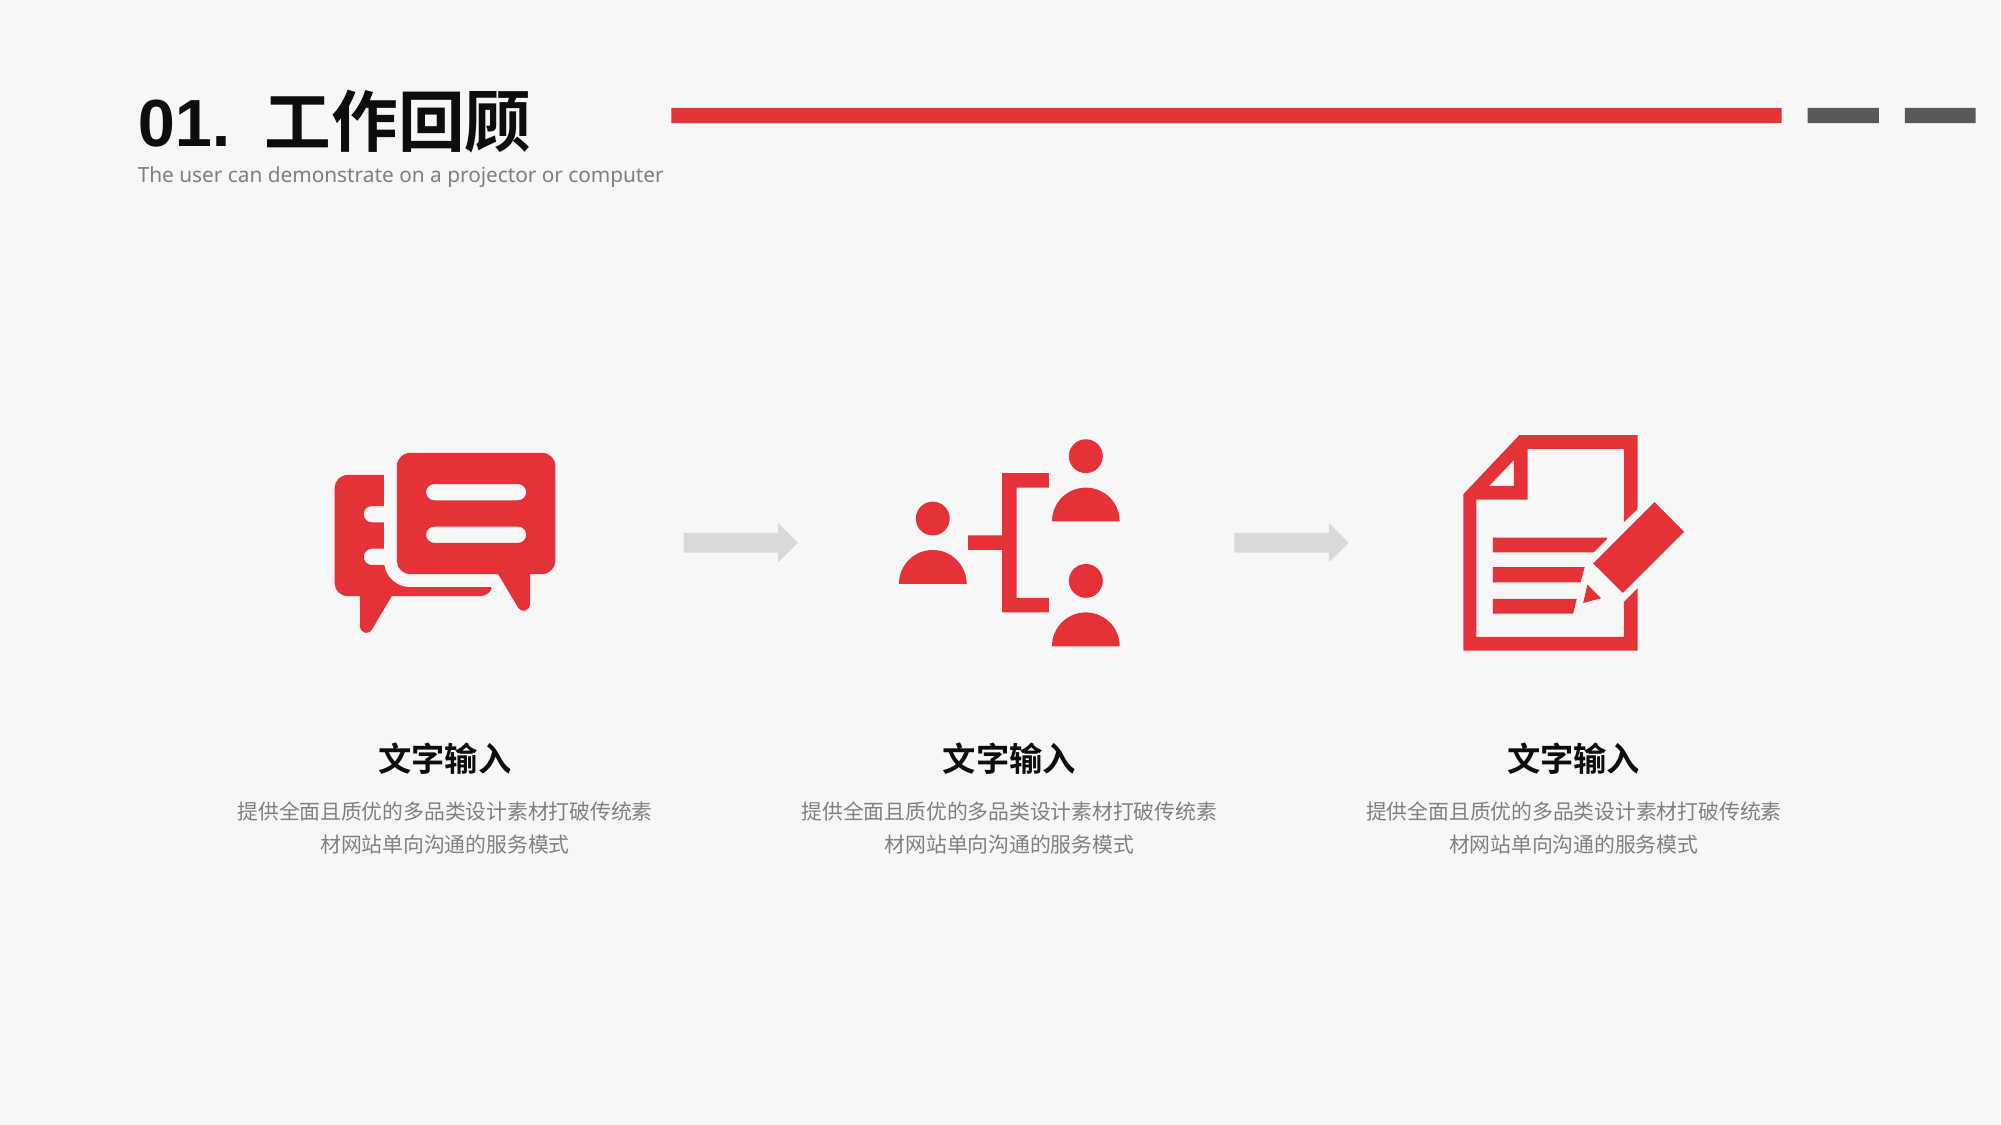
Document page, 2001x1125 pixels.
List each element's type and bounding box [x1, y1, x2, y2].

text_box [123, 72, 932, 195]
text_box [1462, 434, 1639, 652]
text_box [782, 731, 1236, 865]
text_box [932, 107, 1783, 124]
text_box [1591, 500, 1686, 595]
text_box [1067, 562, 1104, 599]
text_box [1904, 107, 1977, 124]
text_box [1233, 520, 1351, 565]
text_box [897, 548, 968, 585]
text_box [682, 520, 800, 565]
text_box [914, 500, 951, 537]
text_box [1347, 731, 1800, 865]
text_box [1067, 438, 1104, 475]
text_box [1050, 486, 1121, 523]
text_box [967, 472, 1050, 613]
text_box [395, 451, 557, 612]
text_box [1050, 611, 1121, 648]
text_box [333, 473, 493, 634]
text_box [218, 731, 672, 865]
text_box [1807, 107, 1880, 124]
